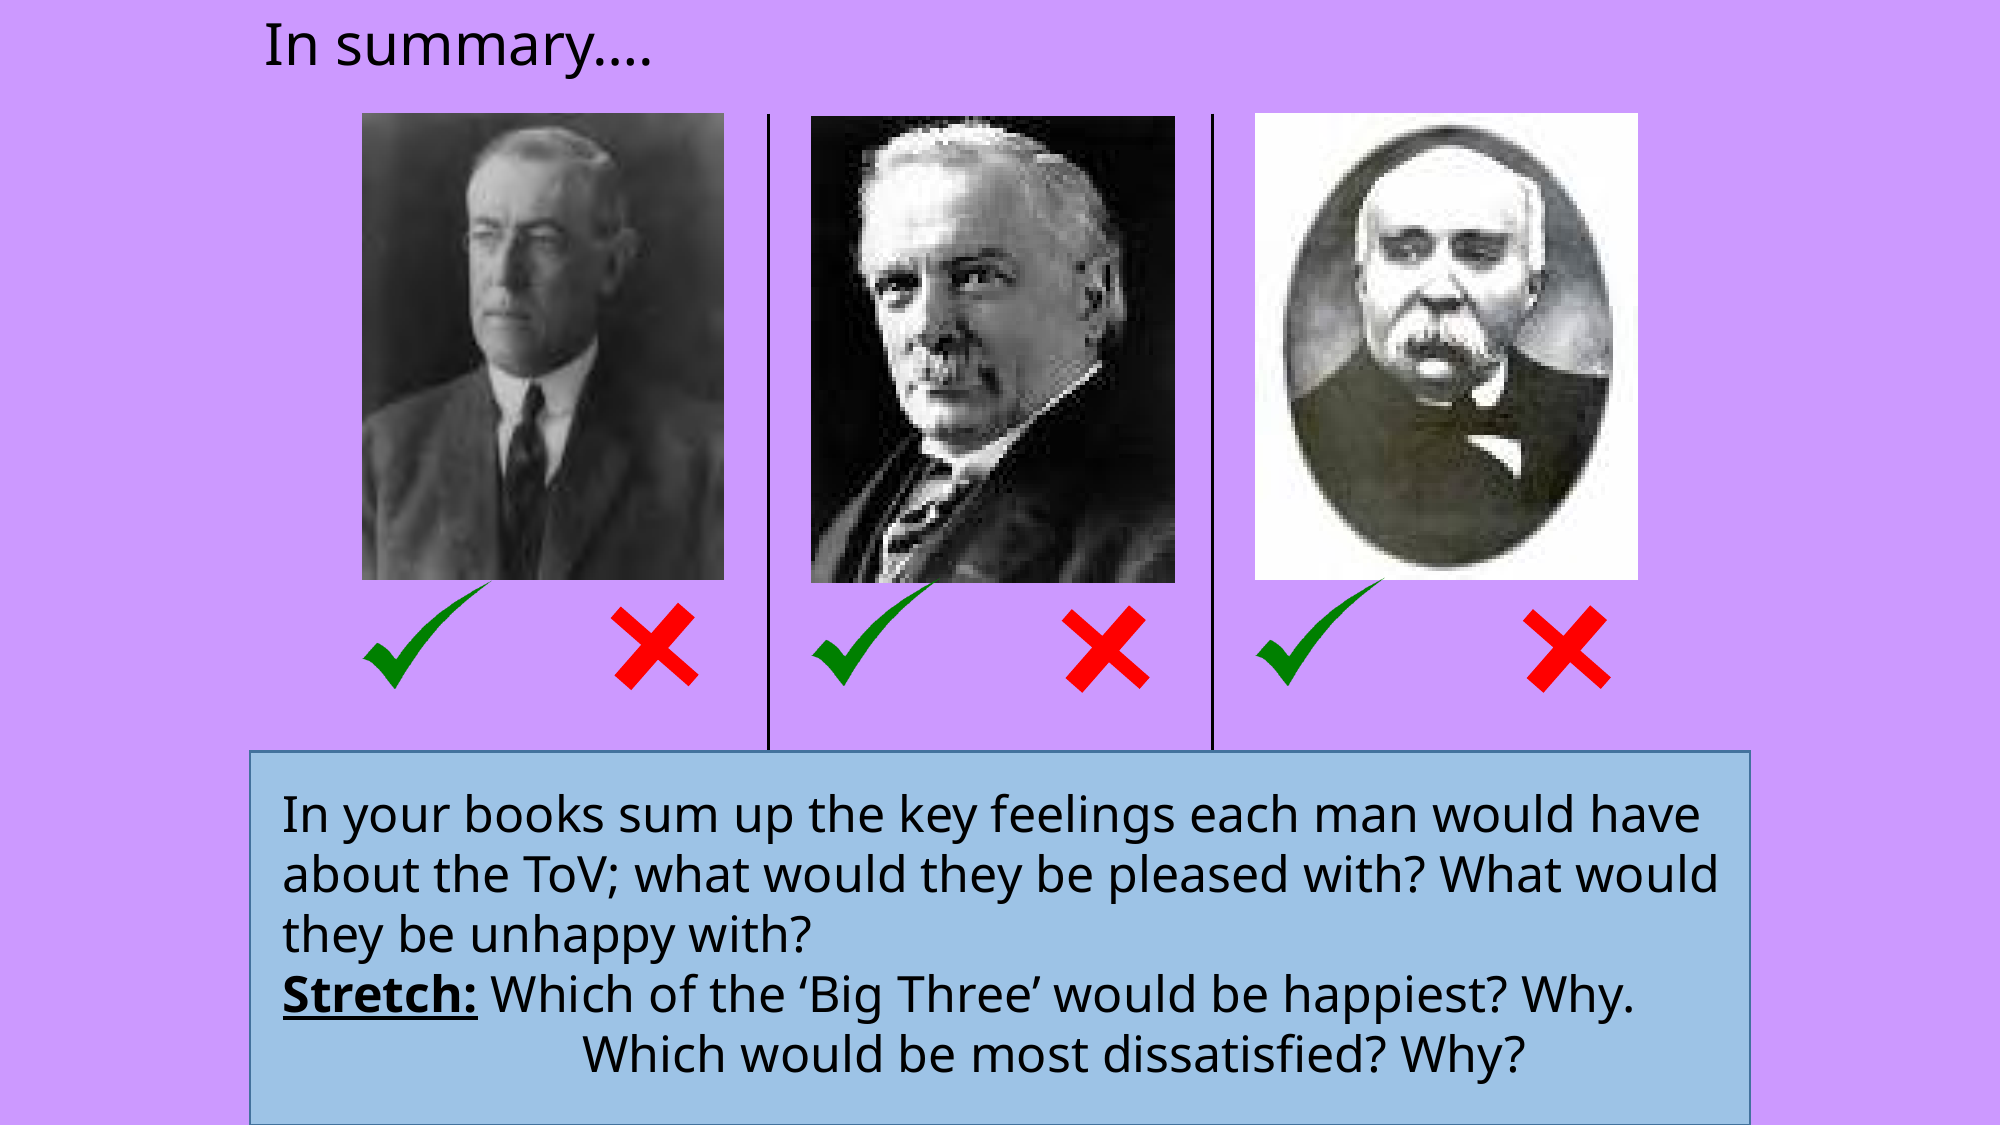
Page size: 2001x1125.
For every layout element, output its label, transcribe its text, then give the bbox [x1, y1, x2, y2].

picture [810, 116, 1175, 686]
text_box [249, 750, 768, 1125]
text_box In your books sum up the key feelings each man would have about the ToV; what would they be pleased with? What would they be unhappy with? Stretch: Which of the ‘Big Three’ would be happiest? Why. Which would be most dissatisfied? Why? [769, 775, 1212, 1090]
picture [1254, 113, 1638, 686]
picture [362, 113, 724, 689]
text_box [769, 1090, 1212, 1125]
text_box [1522, 605, 1611, 693]
text_box [1061, 605, 1150, 693]
text_box [1213, 750, 1751, 1125]
text_box In summary…. [249, 0, 1662, 85]
text_box [769, 750, 1212, 775]
text_box [610, 602, 699, 691]
text_box In your books sum up the key feelings each man would have about the ToV; what would they be pleased with? What would they be unhappy with? Stretch: Which of the ‘Big Three’ would be happiest? Why. Which would be most dissatisfied? Why? [267, 775, 768, 1090]
text_box In your books sum up the key feelings each man would have about the ToV; what would they be pleased with? What would they be unhappy with? Stretch: Which of the ‘Big Three’ would be happiest? Why. Which would be most dissatisfied? Why? [1213, 775, 1750, 1090]
